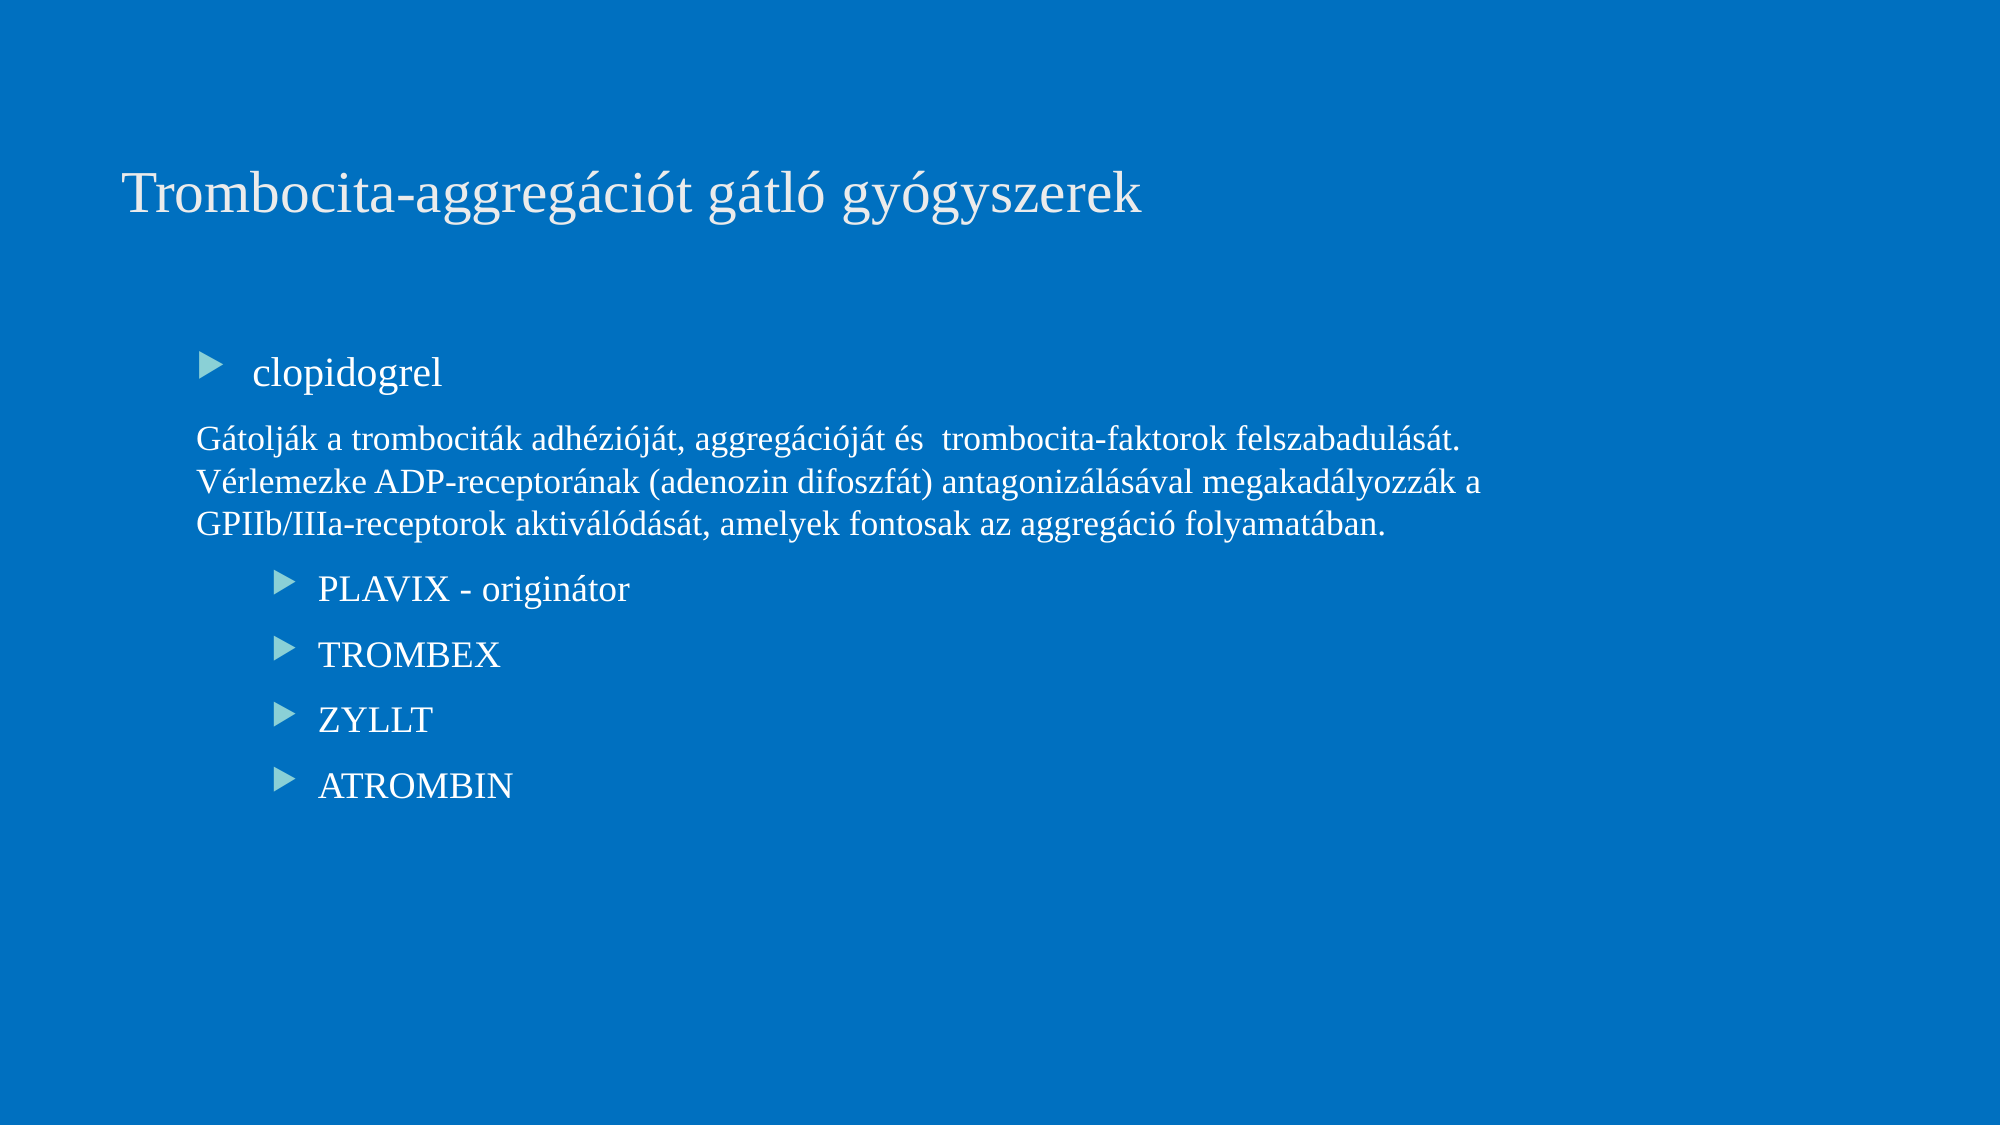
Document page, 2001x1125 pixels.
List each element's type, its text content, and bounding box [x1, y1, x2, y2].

list clopidogrel Gátolják a trombociták adhézióját, aggregációját és trombocita-faktorok felszabadulását. Vérlemezke ADP-receptorának (adenozin difoszfát) antagonizálásával megakadályozzák a GPIIb/IIIa-receptorok aktiválódását, amelyek fontosak az aggregáció folyamatában. PLAVIX - originátor TROMBEX ZYLLT ATROMBIN [181, 336, 1649, 1025]
title Trombocita-aggregációt gátló gyógyszerek [106, 74, 1649, 304]
